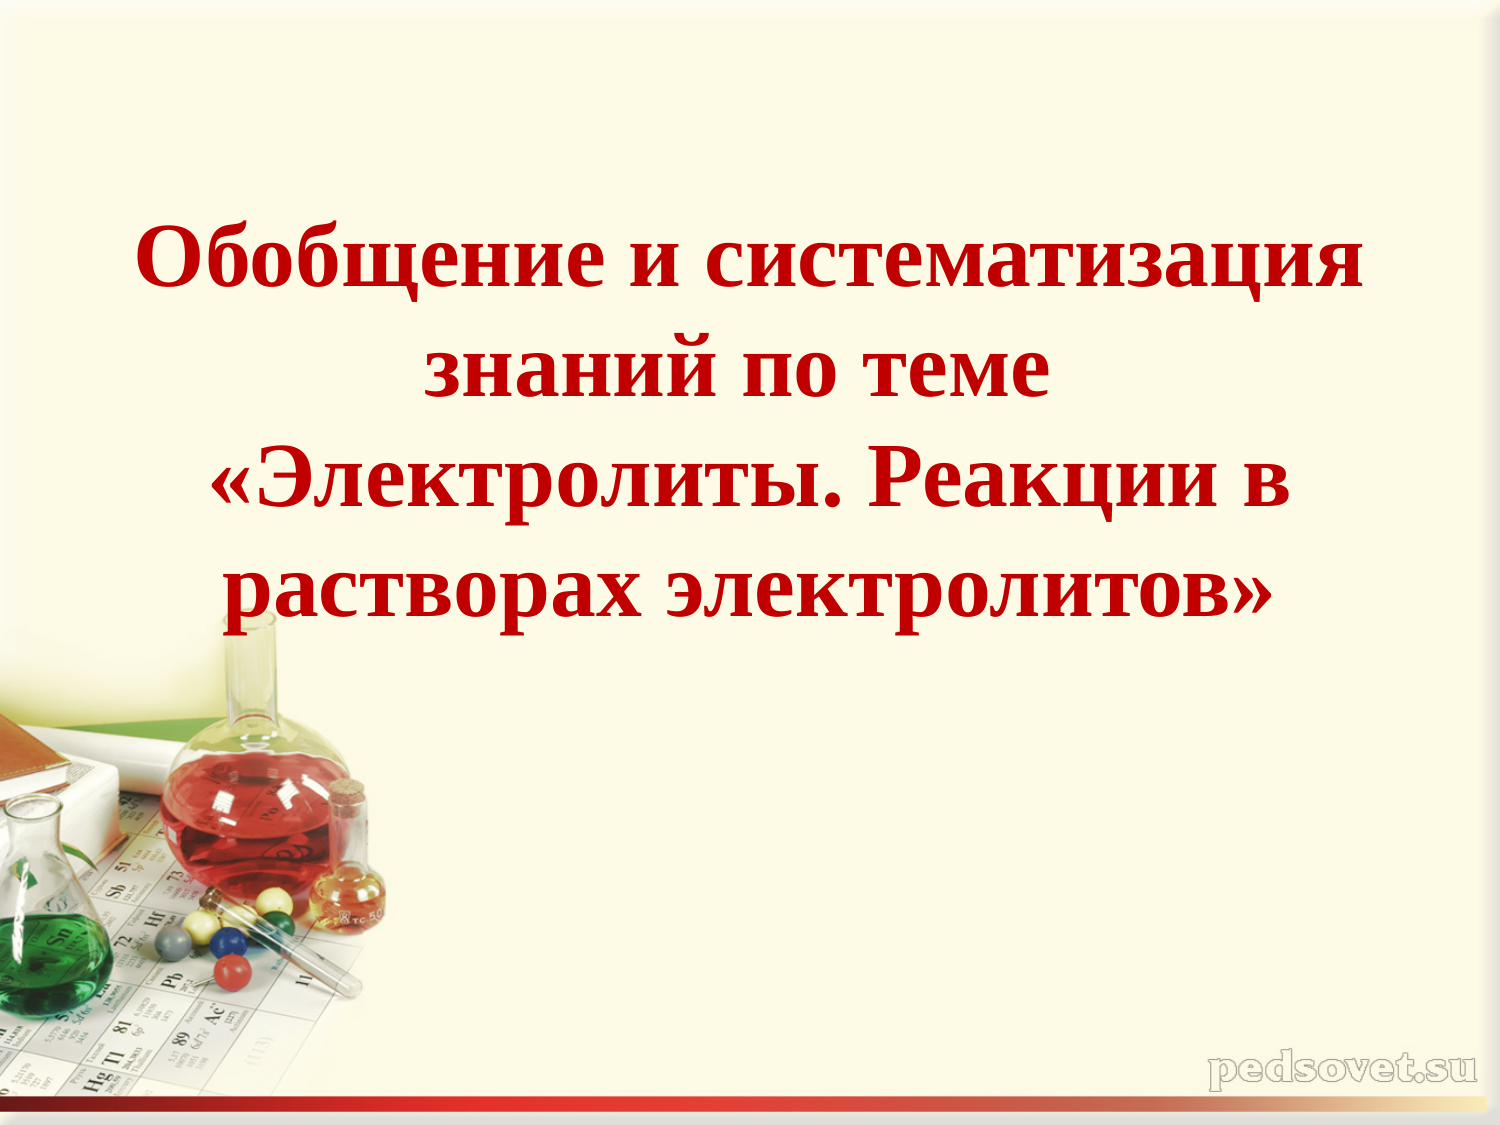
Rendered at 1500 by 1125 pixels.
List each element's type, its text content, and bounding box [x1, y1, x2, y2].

picture [0, 0, 1500, 1125]
title Обобщение и систематизация знаний по теме «Электролиты. Реакции в растворах электролитов» [112, 349, 1388, 591]
